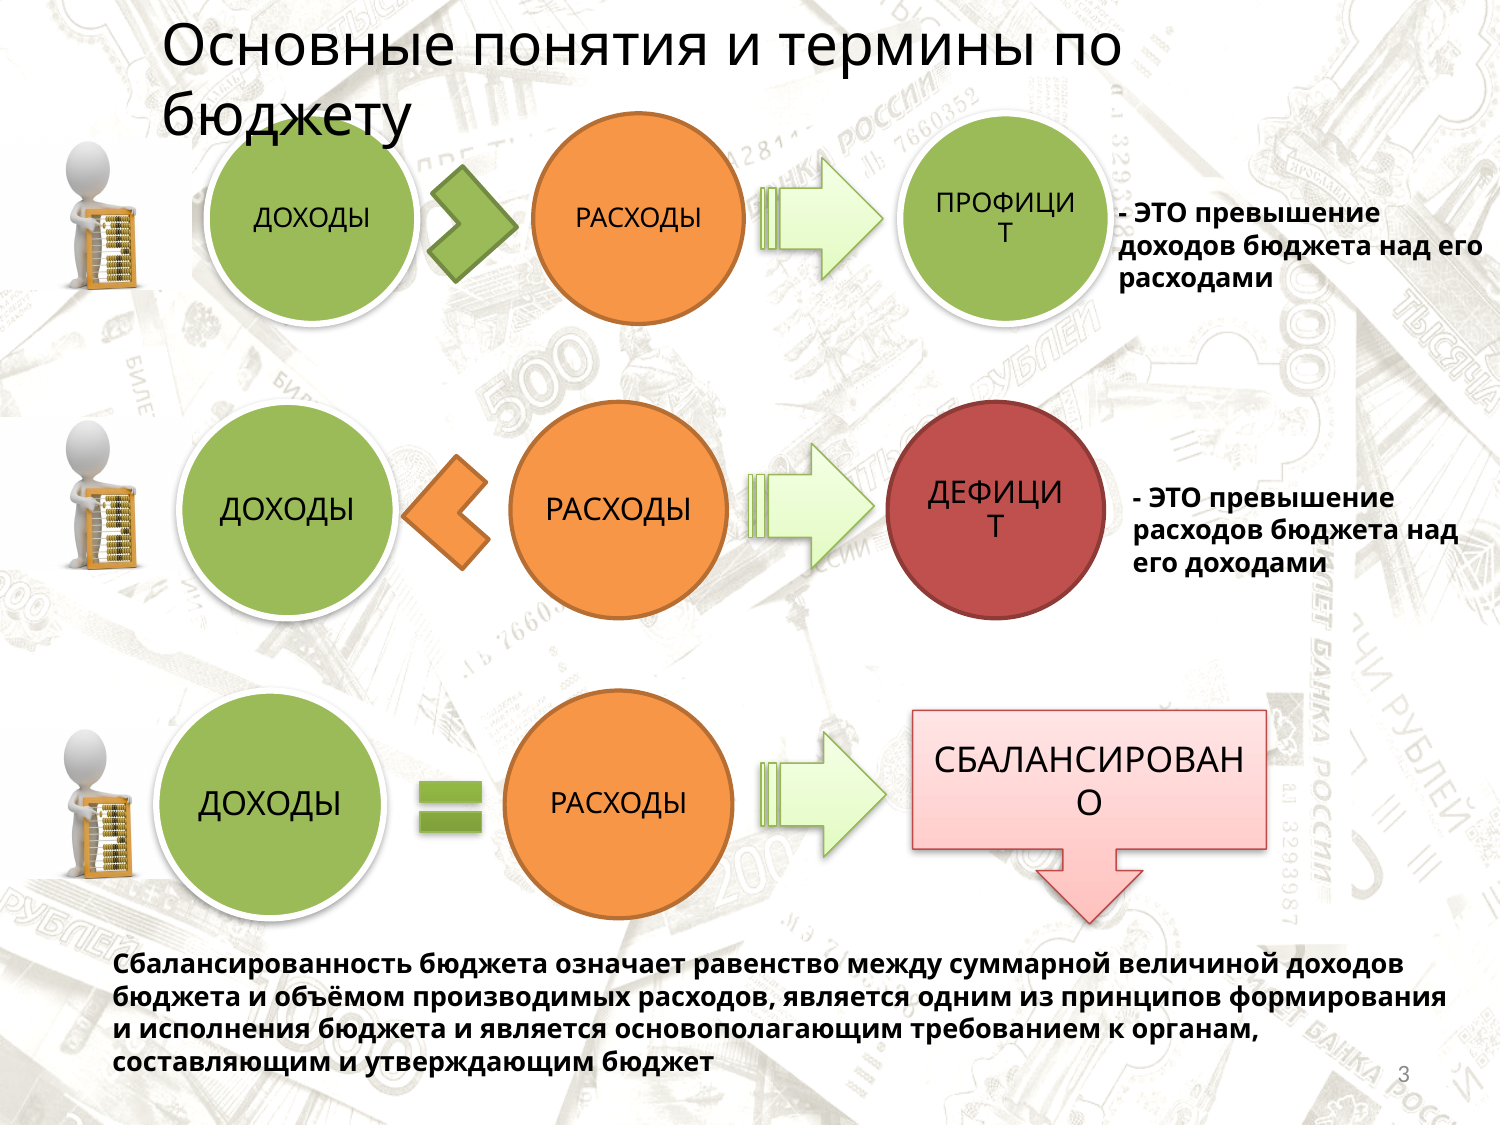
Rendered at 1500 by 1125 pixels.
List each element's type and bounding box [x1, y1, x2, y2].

text_box [64, 690, 824, 919]
picture [0, 0, 1500, 1125]
text_box [134, 401, 1150, 619]
text_box [760, 731, 887, 858]
text_box [149, 112, 1168, 325]
